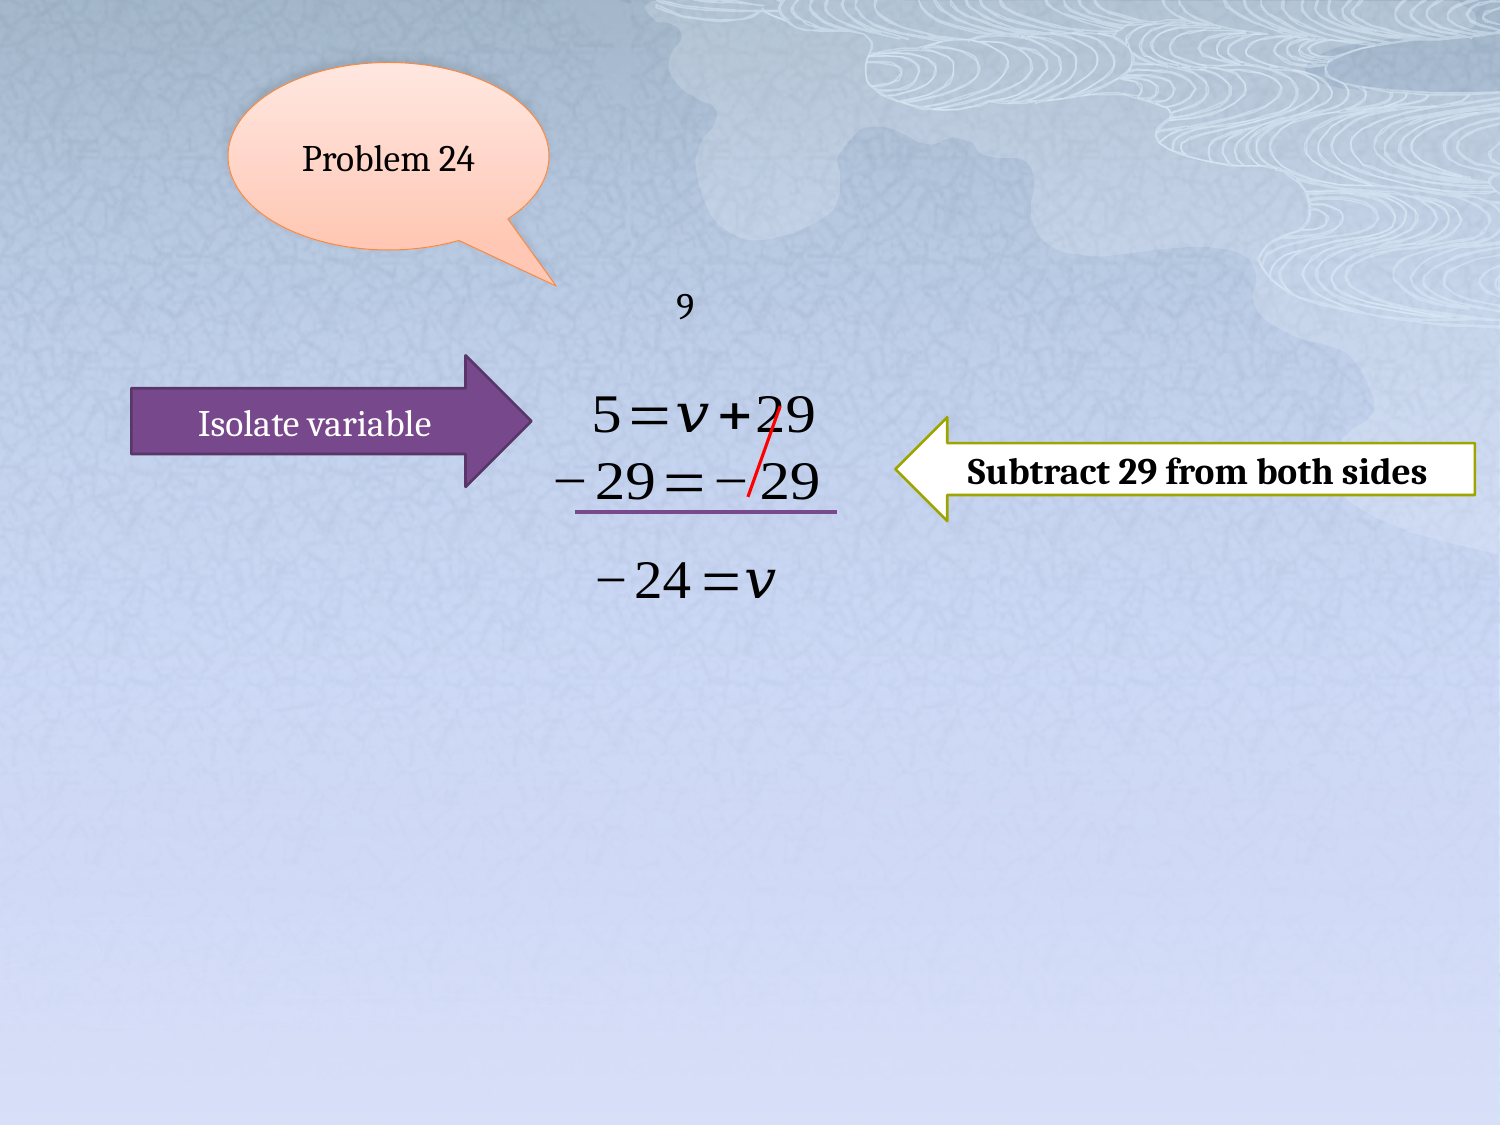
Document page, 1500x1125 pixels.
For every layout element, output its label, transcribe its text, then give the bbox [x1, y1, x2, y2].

text_box Subtract 29 from both sides [894, 415, 1477, 523]
text_box Problem 24 [227, 61, 557, 287]
text_box Isolate variable [130, 354, 533, 489]
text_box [747, 406, 781, 497]
